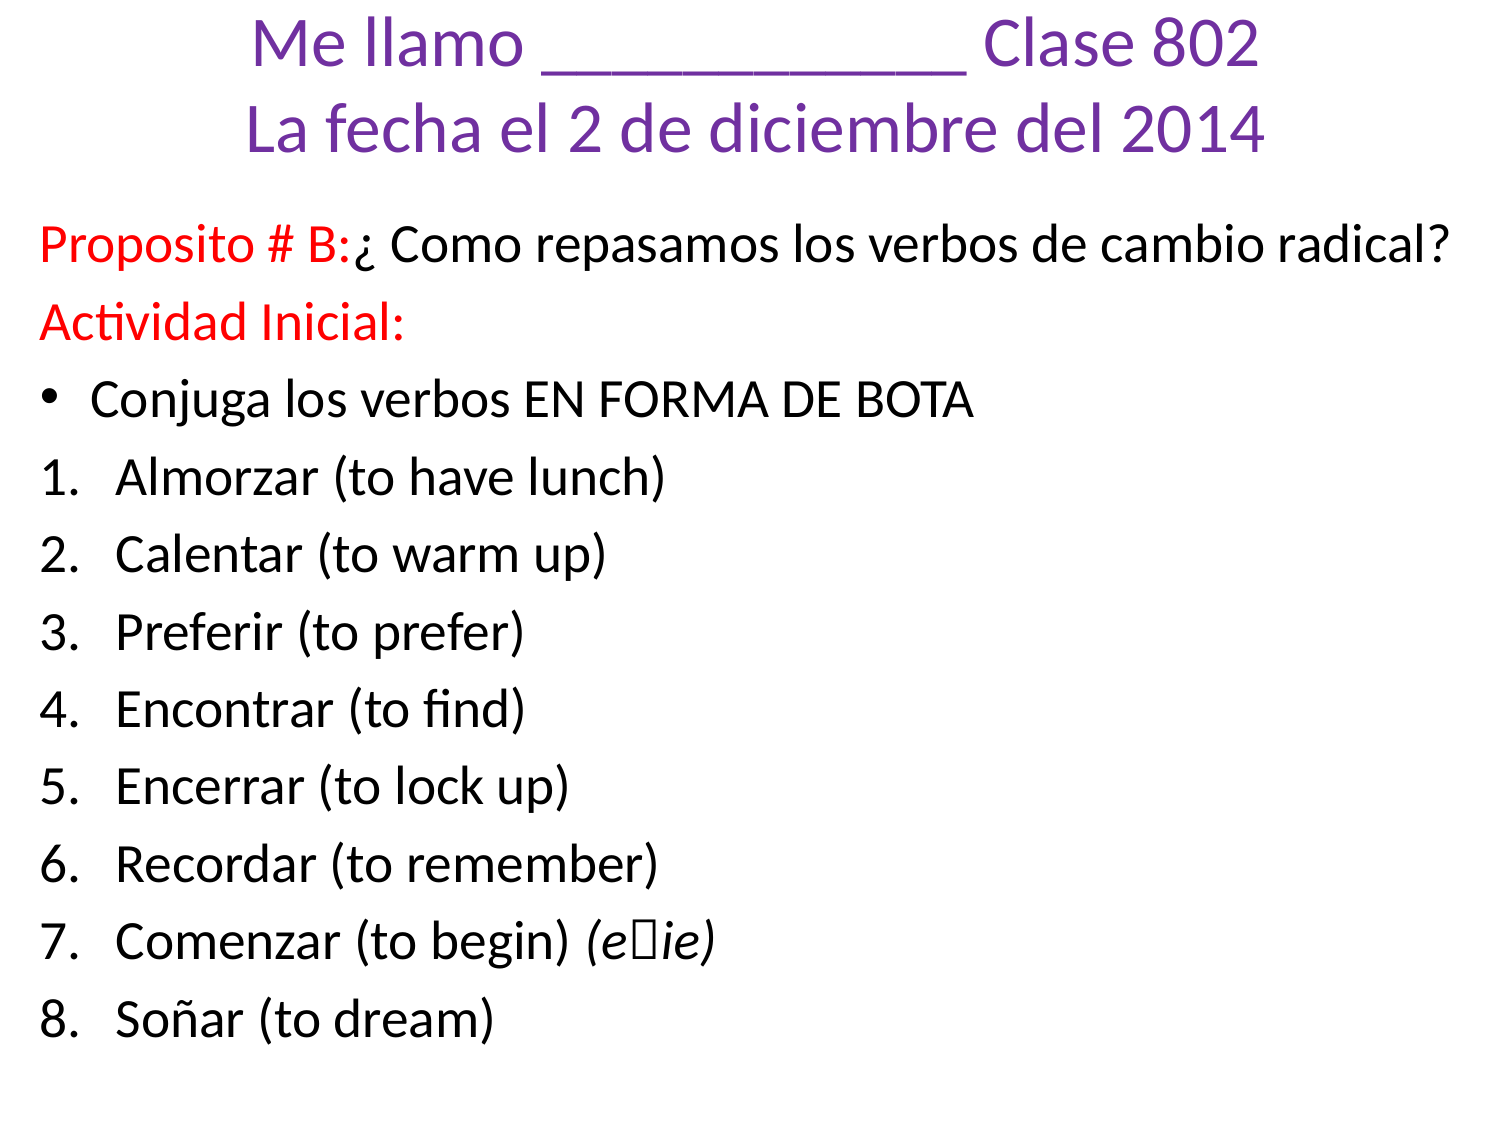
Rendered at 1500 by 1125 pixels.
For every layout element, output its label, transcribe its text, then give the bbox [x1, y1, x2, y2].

list Proposito # B:¿ Como repasamos los verbos de cambio radical? Actividad Inicial: Conjuga los verbos EN FORMA DE BOTA Almorzar (to have lunch) Calentar (to warm up) Preferir (to prefer) Encontrar (to find) Encerrar (to lock up) Recordar (to remember) Comenzar (to begin) (eie) Soñar (to dream) [24, 200, 1475, 1125]
title Me llamo ____________ Clase 802 La fecha el 2 de diciembre del 2014 [12, 0, 1500, 175]
